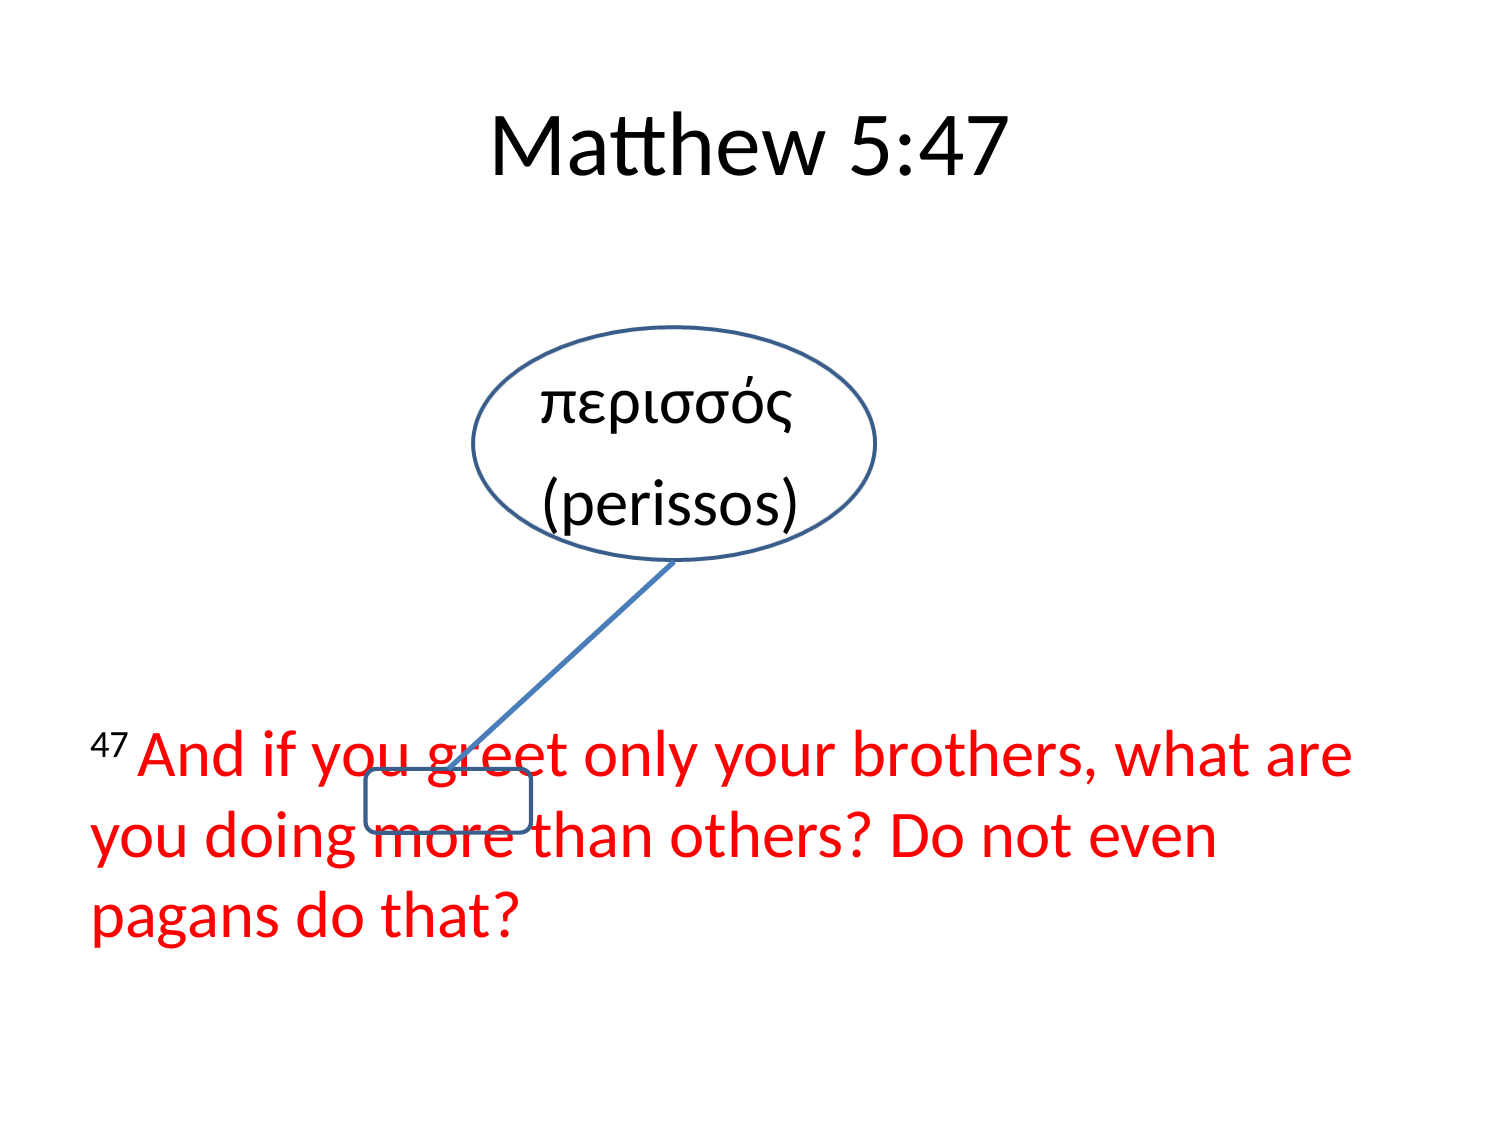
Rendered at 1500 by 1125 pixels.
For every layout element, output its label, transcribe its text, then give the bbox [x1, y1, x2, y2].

text_box [363, 766, 534, 835]
title Matthew 5:47 [75, 45, 1425, 233]
list περισσός (perissos) 47 And if you greet only your brothers, what are you doing more than others? Do not even pagans do that? [75, 262, 1425, 1005]
picture [471, 325, 877, 562]
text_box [447, 561, 675, 770]
